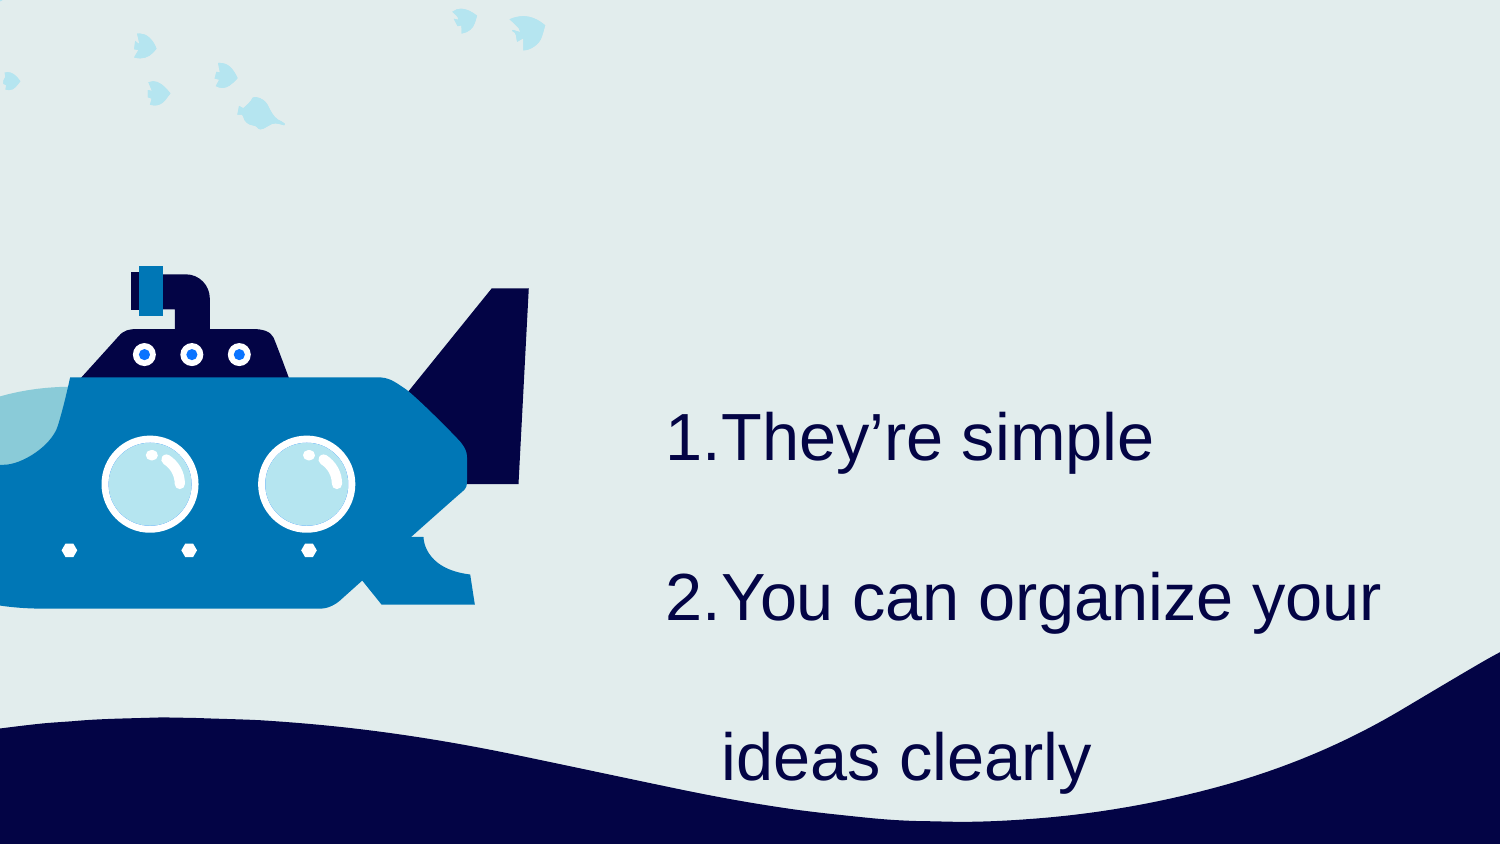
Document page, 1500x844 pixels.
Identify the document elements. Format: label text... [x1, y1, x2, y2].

subtitle They’re simple You can organize your ideas clearly You’ll never forget to buy milk! [665, 313, 1383, 558]
